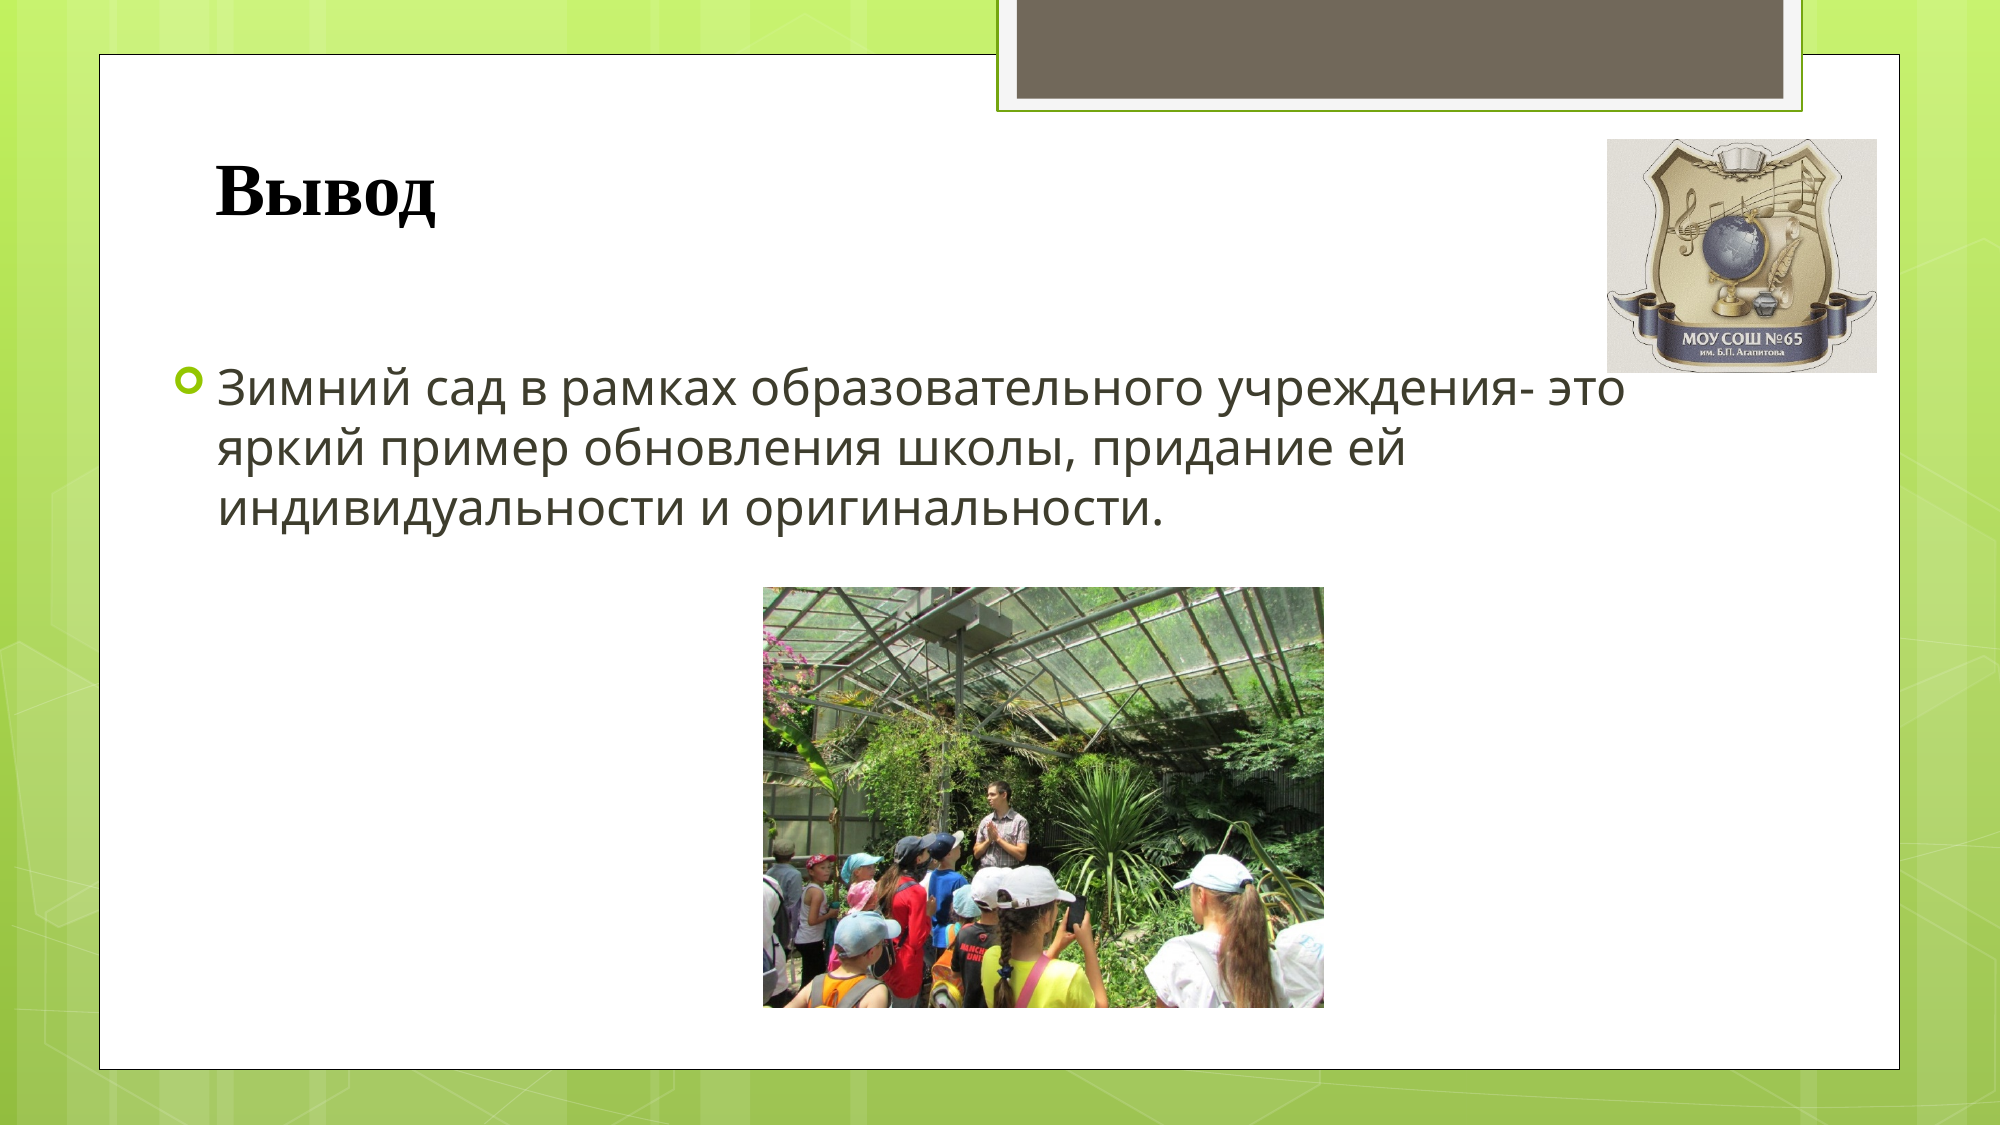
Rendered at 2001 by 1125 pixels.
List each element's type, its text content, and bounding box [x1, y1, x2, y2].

picture [1607, 139, 1877, 374]
title Вывод [200, 0, 1850, 238]
picture [762, 587, 1324, 1008]
list Зимний сад в рамках образовательного учреждения- это яркий пример обновления школы, придание ей индивидуальности и оригинальности. [145, 347, 1685, 1008]
